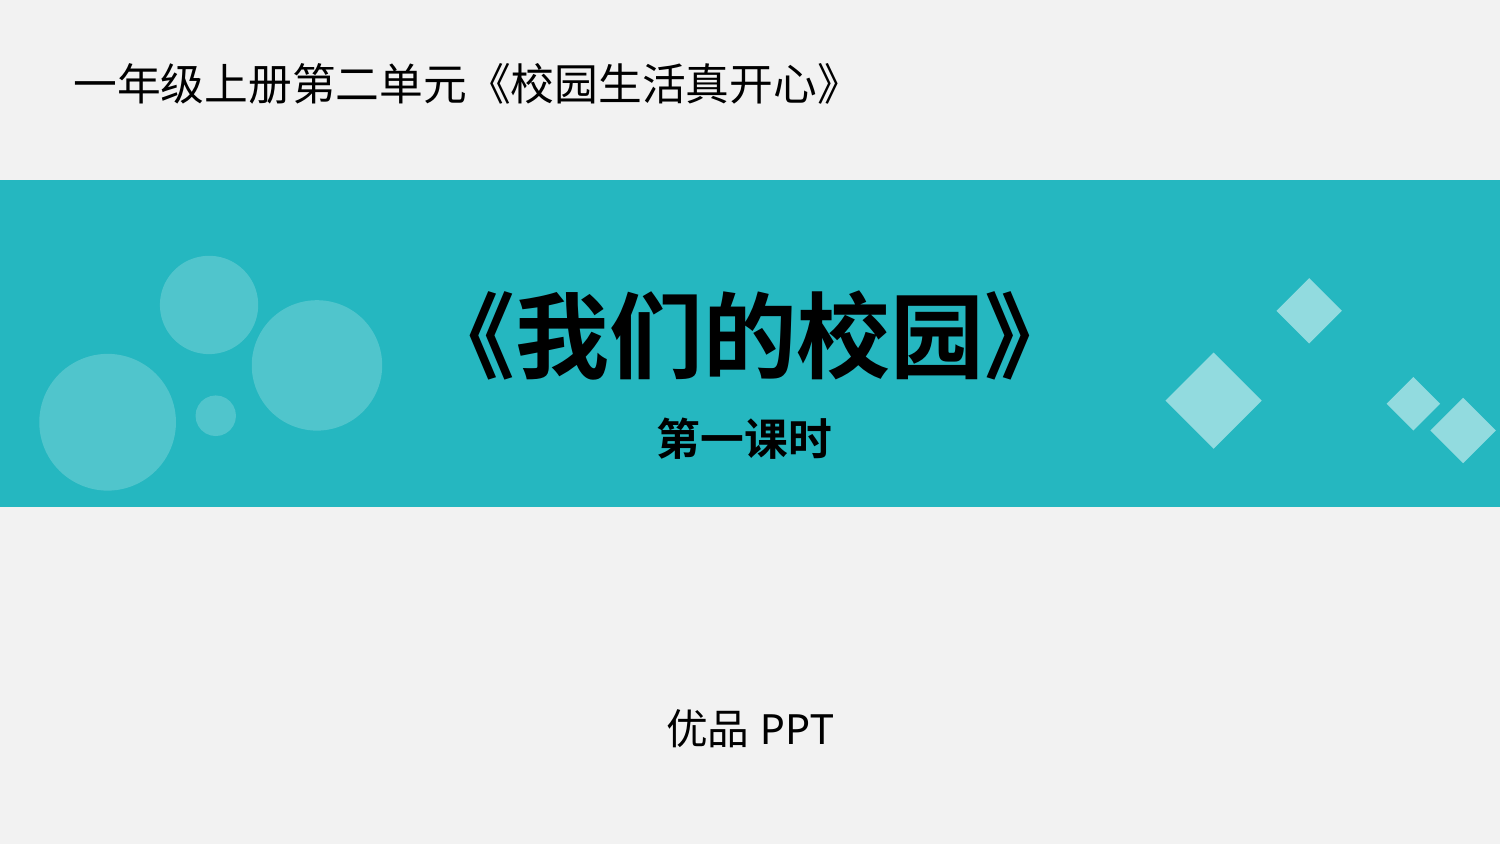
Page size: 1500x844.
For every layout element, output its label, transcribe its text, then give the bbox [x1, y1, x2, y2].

text_box 优品PPT [0, 690, 1500, 761]
text_box [194, 396, 238, 438]
text_box [1385, 396, 1442, 433]
text_box [0, 396, 1500, 508]
text_box [38, 396, 178, 492]
text_box 一年级上册第二单元《校园生活真开心》 [62, 50, 1303, 115]
text_box [1163, 396, 1264, 451]
text_box 《我们的校园》 [0, 215, 1500, 396]
text_box [258, 396, 376, 432]
text_box 第一课时 [645, 405, 855, 470]
text_box [0, 179, 1500, 215]
text_box [1428, 396, 1498, 465]
